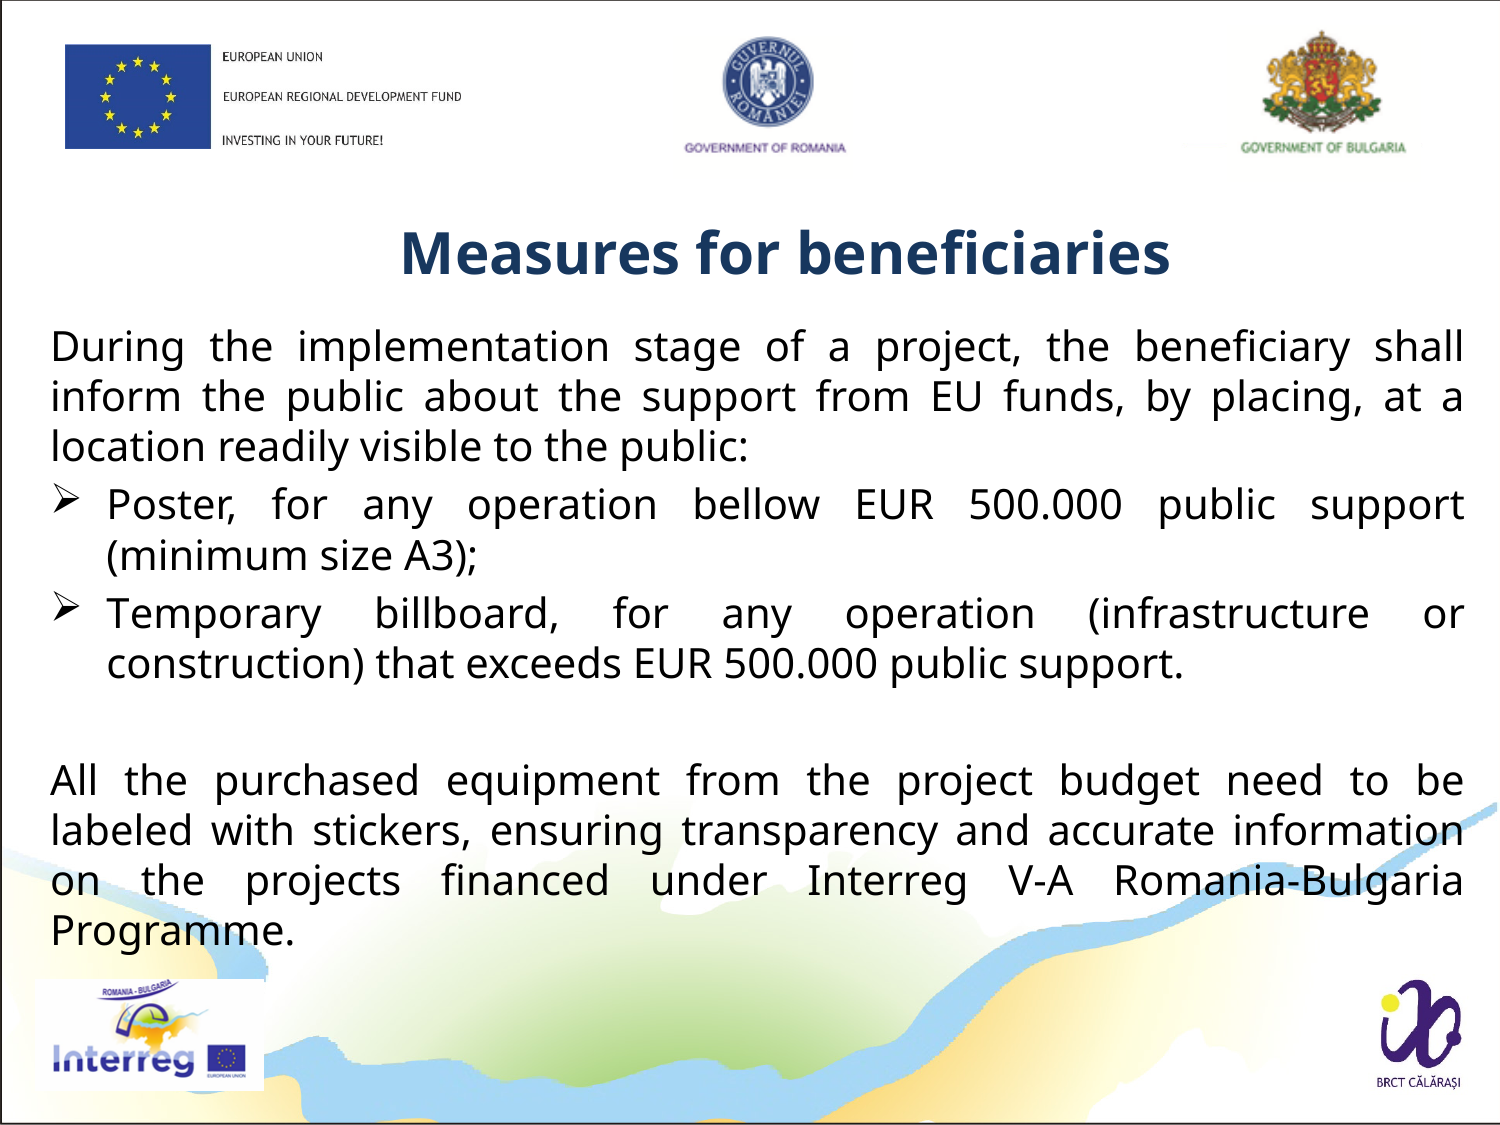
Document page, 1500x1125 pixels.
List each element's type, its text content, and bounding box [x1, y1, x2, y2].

picture [0, 0, 1500, 1125]
list During the implementation stage of a project, the beneficiary shall inform the public about the support from EU funds, by placing, at a location readily visible to the public: Poster, for any operation bellow EUR 500.000 public support (minimum size A3); Temporary billboard, for any operation (infrastructure or construction) that exceeds EUR 500.000 public support. All the purchased equipment from the project budget need to be labeled with stickers, ensuring transparency and accurate information on the projects financed under Interreg V-A Romania-Bulgaria Programme. [34, 312, 1481, 1125]
picture [1368, 974, 1474, 1096]
text_box [1175, 20, 1447, 144]
title Measures for beneficiaries [84, 235, 1487, 338]
